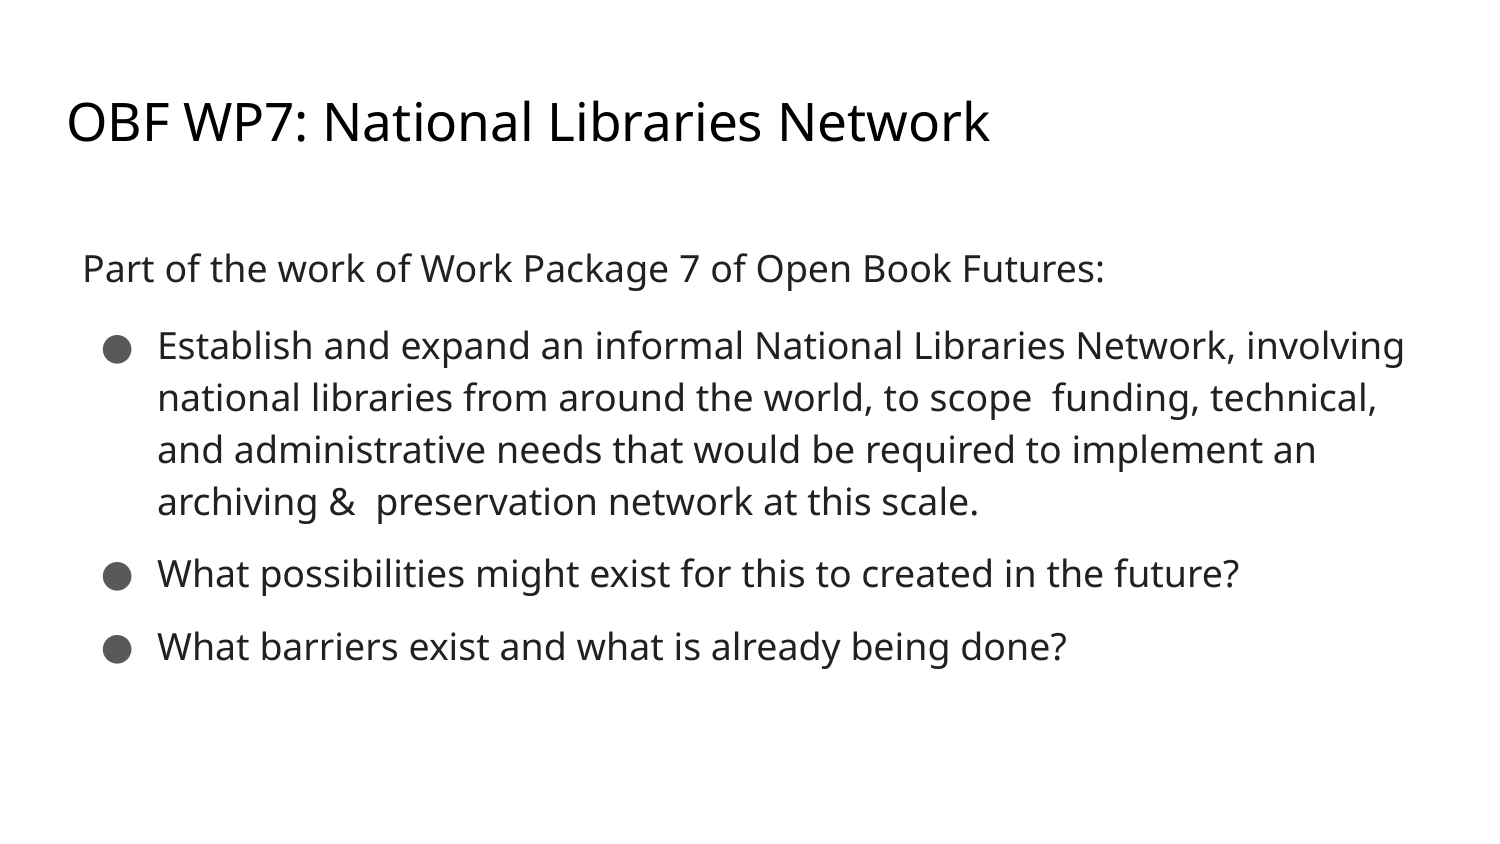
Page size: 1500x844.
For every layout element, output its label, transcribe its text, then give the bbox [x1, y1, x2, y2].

list Part of the work of Work Package 7 of Open Book Futures: Establish and expand an informal National Libraries Network, involving national libraries from around the world, to scope funding, technical, and administrative needs that would be required to implement an archiving & preservation network at this scale. What possibilities might exist for this to created in the future? What barriers exist and what is already being done? [67, 223, 1465, 709]
title OBF WP7: National Libraries Network [51, 72, 1449, 167]
